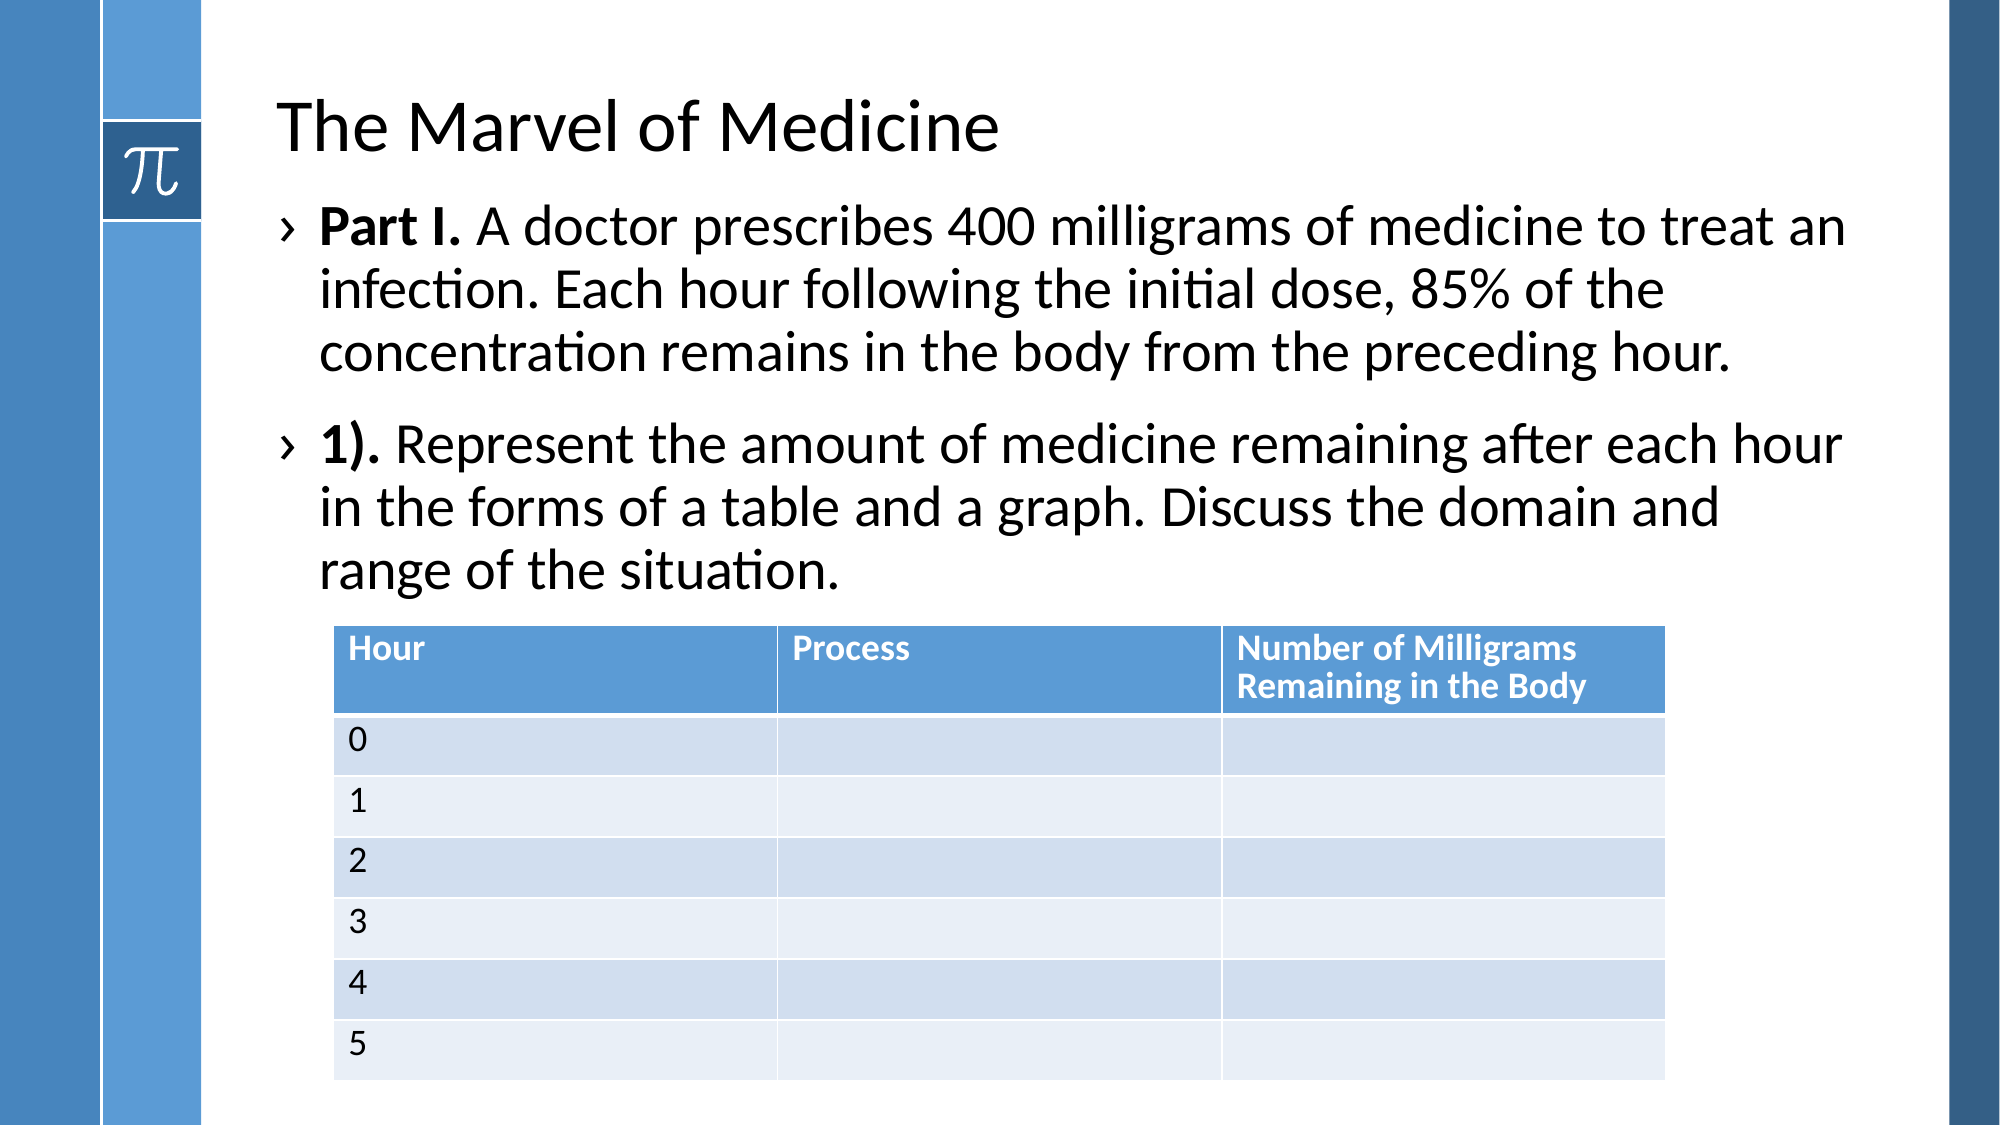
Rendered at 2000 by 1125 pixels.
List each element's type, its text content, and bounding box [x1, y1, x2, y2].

table_cell 3 [334, 899, 777, 958]
table_cell [778, 1021, 1221, 1080]
table_cell 4 [334, 960, 777, 1019]
title The Marvel of Medicine [261, 29, 1867, 175]
table_cell [1223, 777, 1665, 836]
table_cell [1223, 718, 1665, 775]
table_cell [1223, 899, 1665, 958]
table_cell [778, 718, 1221, 775]
table_cell [1223, 960, 1665, 1019]
table_cell 5 [334, 1021, 777, 1080]
table_cell [778, 899, 1221, 958]
table_cell [778, 777, 1221, 836]
table_cell 0 [334, 718, 777, 775]
table_cell [778, 960, 1221, 1019]
list Part I. A doctor prescribes 400 milligrams of medicine to treat an infection. Each hour following the initial dose, 85% of the concentration remains in the body from the preceding hour. 1). Represent the amount of medicine remaining after each hour in the forms of a table and a graph. Discuss the domain and range of the situation. [263, 187, 1869, 938]
table_header Number of Milligrams Remaining in the Body [1223, 626, 1665, 713]
table_cell [778, 838, 1221, 897]
table_header Process [778, 626, 1221, 713]
table_cell [1223, 838, 1665, 897]
table_cell 1 [334, 777, 777, 836]
table_header Hour [334, 626, 777, 713]
table_cell [1223, 1021, 1665, 1080]
table_cell 2 [334, 838, 777, 897]
